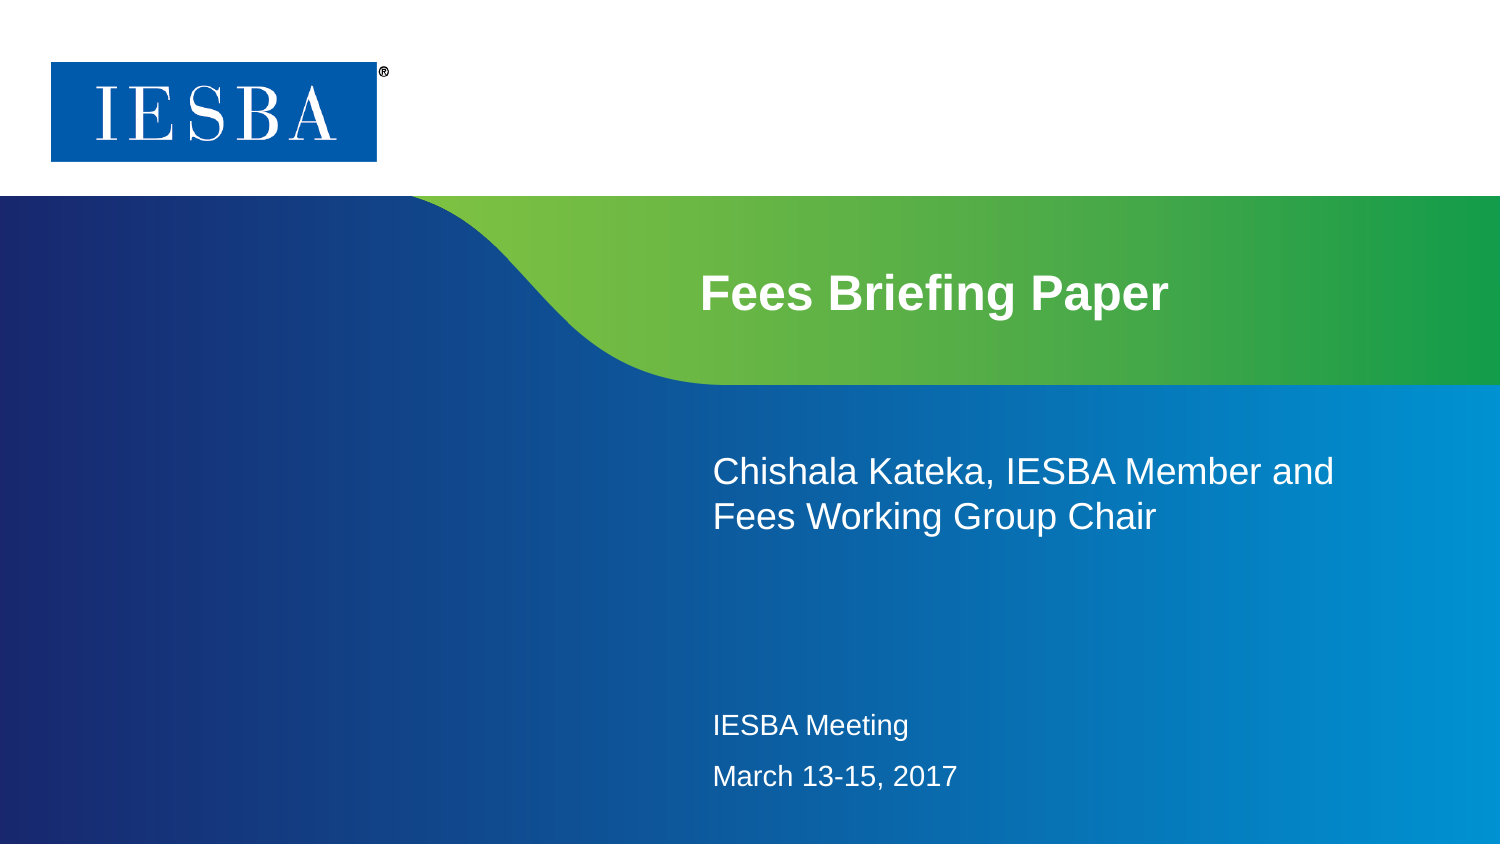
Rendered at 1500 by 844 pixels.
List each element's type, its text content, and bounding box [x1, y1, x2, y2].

title Fees Briefing Paper [699, 229, 1463, 352]
picture [51, 62, 389, 162]
subtitle Chishala Kateka, IESBA Member and Fees Working Group Chair IESBA Meeting March 13-15, 2017 [712, 446, 1370, 663]
picture [412, 196, 1500, 385]
